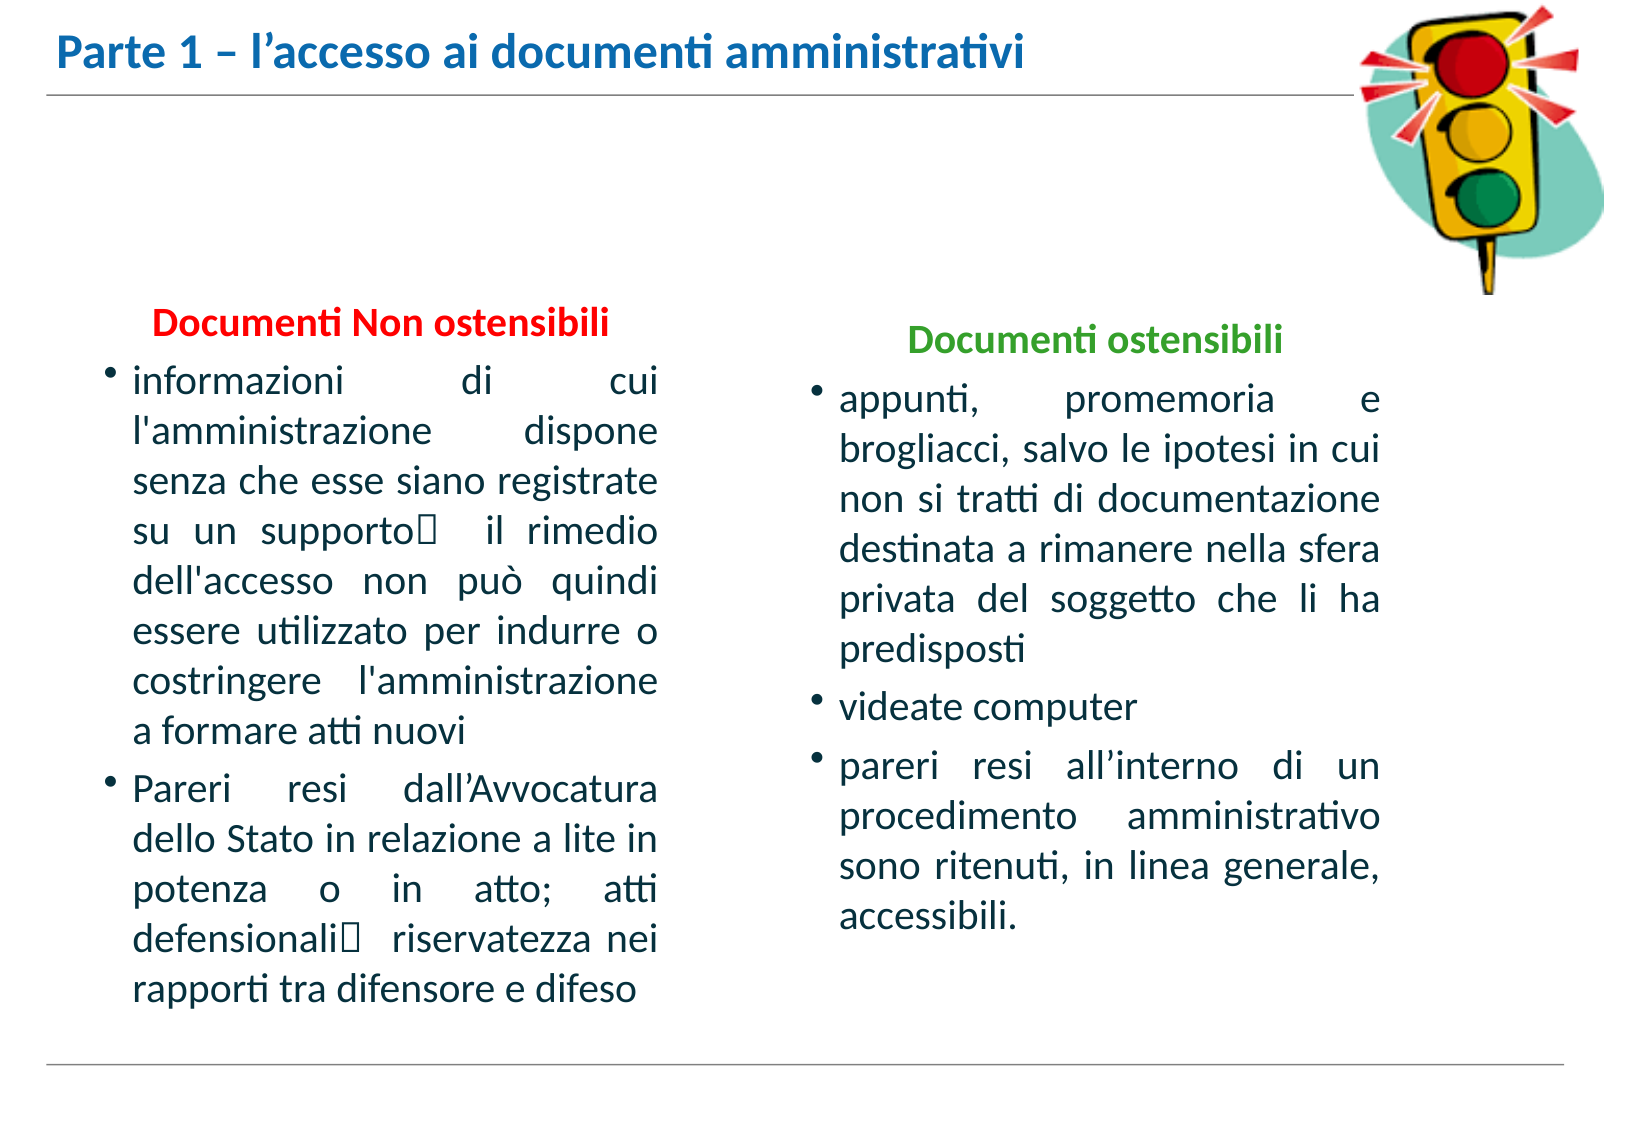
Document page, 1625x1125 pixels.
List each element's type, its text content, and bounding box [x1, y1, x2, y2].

list Documenti Non ostensibili informazioni di cui l'amministrazione dispone senza che esse siano registrate su un supporto il rimedio dell'accesso non può quindi essere utilizzato per indurre o costringere l'amministrazione a formare atti nuovi Pareri resi dall’Avvocatura dello Stato in relazione a lite in potenza o in atto; atti defensionali riservatezza nei rapporti tra difensore e difeso [103, 294, 659, 907]
list Documenti ostensibili appunti, promemoria e brogliacci, salvo le ipotesi in cui non si tratti di documentazione destinata a rimanere nella sfera privata del soggetto che li ha predisposti videate computer pareri resi all’interno di un procedimento amministrativo sono ritenuti, in linea generale, accessibili. [810, 312, 1382, 1048]
picture [1353, 2, 1605, 295]
title Parte 1 – l’accesso ai documenti amministrativi [56, 19, 1348, 207]
